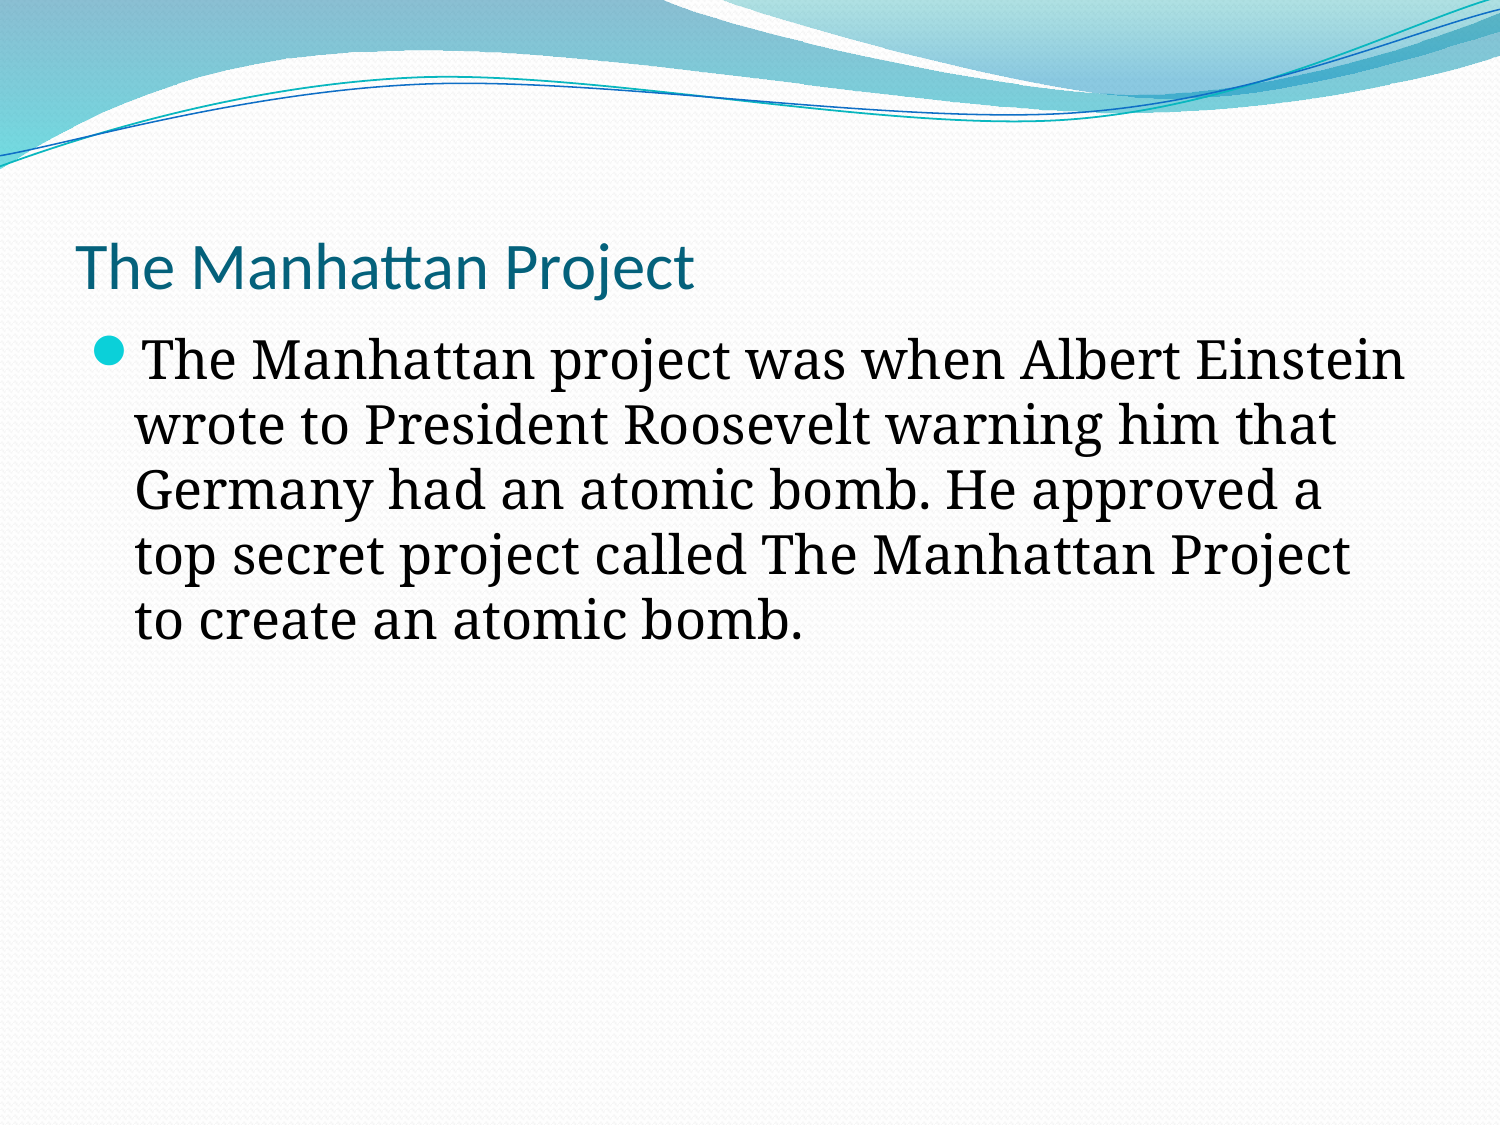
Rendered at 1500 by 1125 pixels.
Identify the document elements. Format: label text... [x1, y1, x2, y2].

list The Manhattan project was when Albert Einstein wrote to President Roosevelt warning him that Germany had an atomic bomb. He approved a top secret project called The Manhattan Project to create an atomic bomb. [75, 317, 1425, 1038]
title The Manhattan Project [75, 115, 1425, 303]
